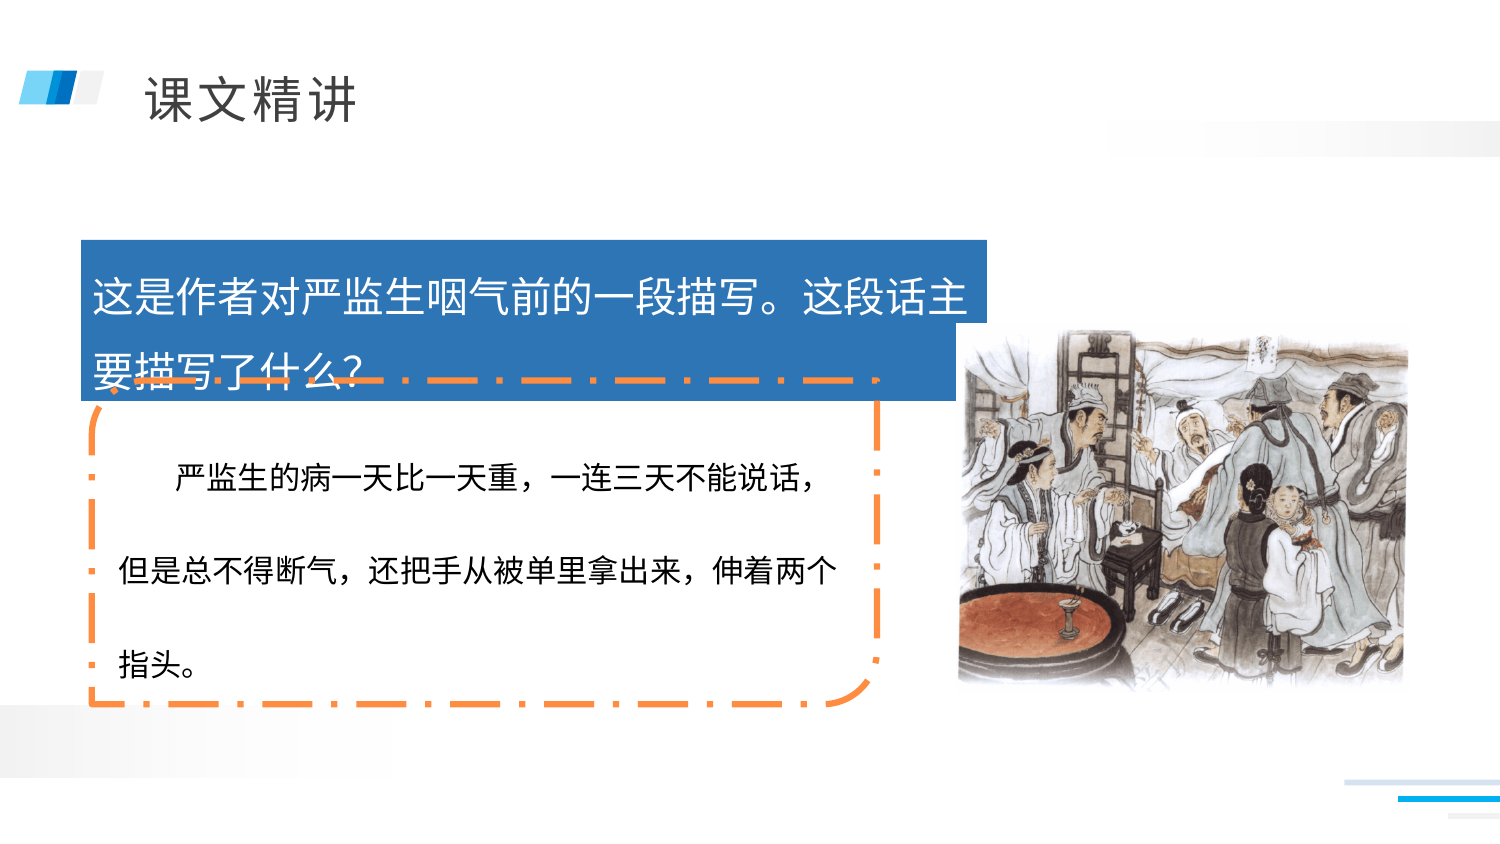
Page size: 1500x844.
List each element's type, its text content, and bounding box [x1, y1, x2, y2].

text_box 这是作者对严监生咽气前的一段描写。这段话主要描写了什么？ [81, 239, 987, 401]
text_box 严监生的病一天比一天重，一连三天不能说话，但是总不得断气，还把手从被单里拿出来，伸着两个指头。 [91, 380, 877, 705]
picture [956, 323, 1409, 692]
